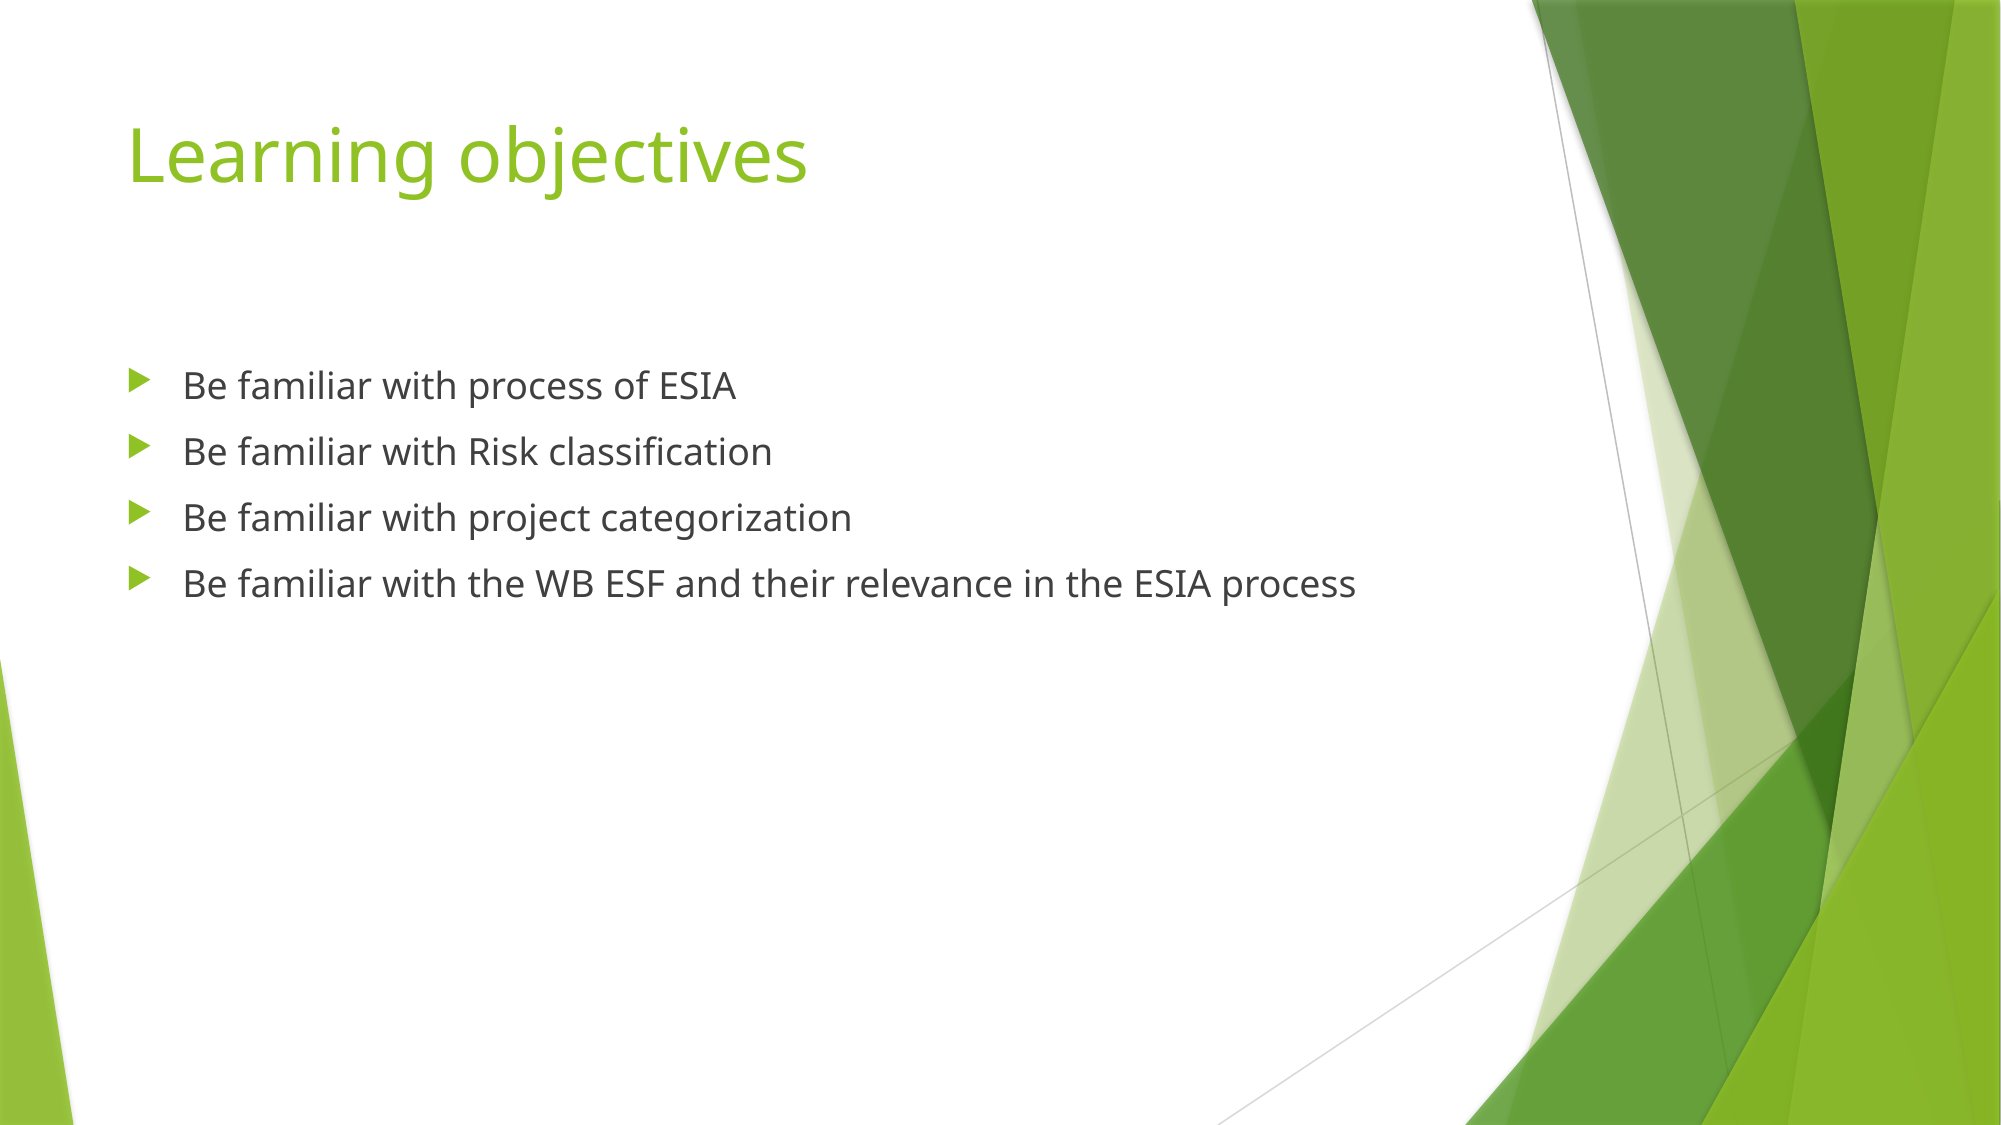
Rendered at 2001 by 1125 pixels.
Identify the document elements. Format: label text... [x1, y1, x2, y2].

title Learning objectives [111, 99, 1522, 317]
list Be familiar with process of ESIA Be familiar with Risk classification Be familiar with project categorization Be familiar with the WB ESF and their relevance in the ESIA process [111, 354, 1522, 992]
